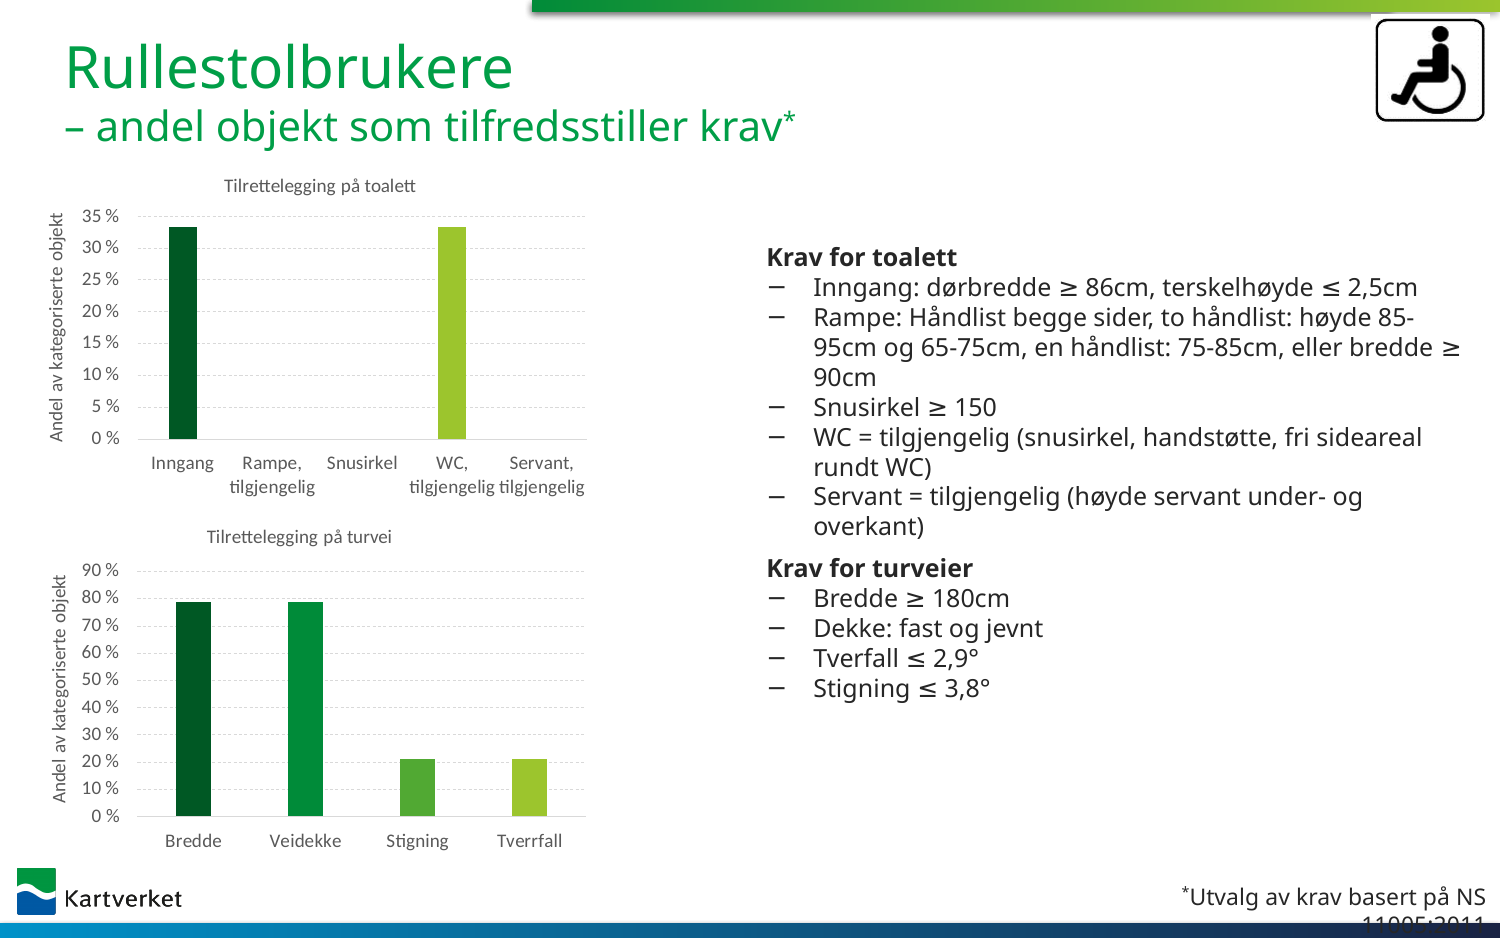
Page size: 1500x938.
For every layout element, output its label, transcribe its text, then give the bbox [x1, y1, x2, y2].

picture [41, 166, 598, 505]
picture [41, 520, 597, 859]
text_box *Utvalg av krav basert på NS 11005:2011 [1068, 873, 1500, 938]
text_box Krav for toalett Inngang: dørbredde ≥ 86cm, terskelhøyde ≤ 2,5cm Rampe: Håndlist begge sider, to håndlist: høyde 85-95cm og 65-75cm, en håndlist: 75-85cm, eller bredde ≥ 90cm Snusirkel ≥ 150 WC = tilgjengelig (snusirkel, handstøtte, fri sideareal rundt WC) Servant = tilgjengelig (høyde servant under- og overkant) [751, 234, 1483, 545]
picture [1371, 13, 1491, 127]
text_box Krav for turveier Bredde ≥ 180cm Dekke: fast og jevnt Tverfall ≤ 2,9° Stigning ≤ 3,8° [751, 545, 1483, 710]
text_box Rullestolbrukere – andel objekt som tilfredsstiller krav* [49, 14, 1431, 158]
